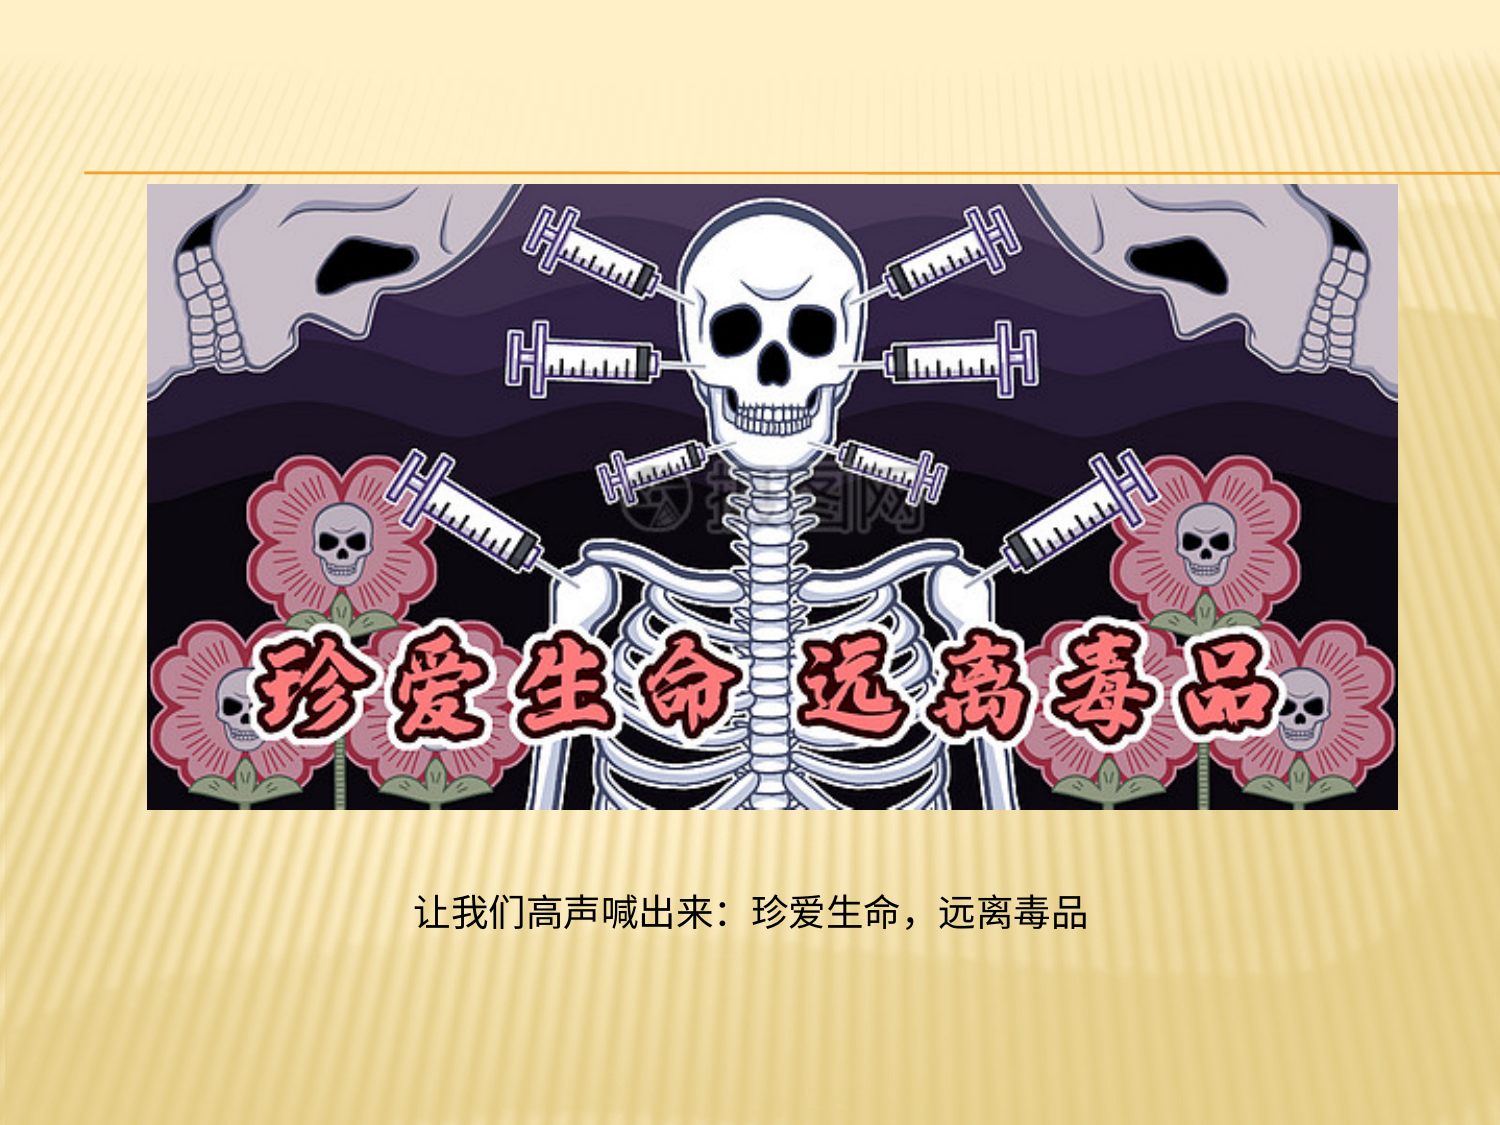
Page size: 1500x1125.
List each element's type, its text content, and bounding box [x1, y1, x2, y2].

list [147, 184, 1398, 810]
text_box 让我们高声喊出来：珍爱生命，远离毒品 [399, 881, 1104, 942]
